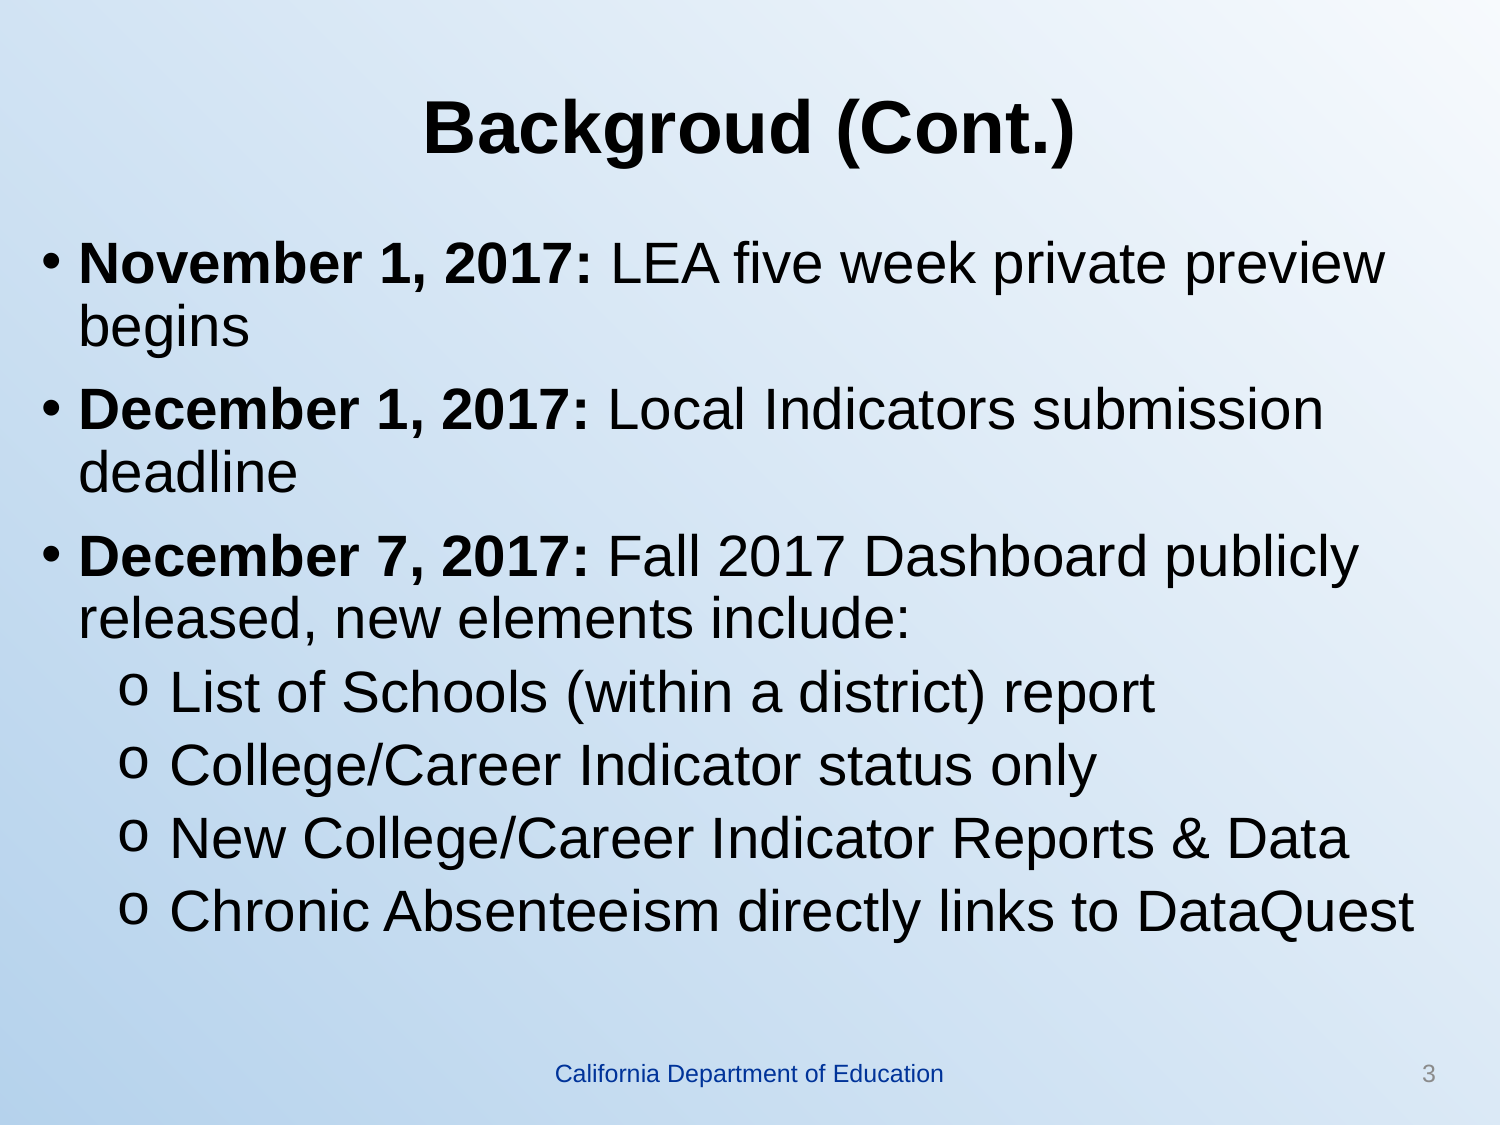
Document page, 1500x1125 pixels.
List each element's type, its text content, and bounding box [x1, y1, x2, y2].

list November 1, 2017: LEA five week private preview begins December 1, 2017: Local Indicators submission deadline December 7, 2017: Fall 2017 Dashboard publicly released, new elements include: List of Schools (within a district) report College/Career Indicator status only New College/Career Indicator Reports & Data Chronic Absenteeism directly links to DataQuest [25, 225, 1451, 1014]
footer California Department of Education [496, 1042, 1004, 1103]
slide_number 3 [1113, 1042, 1451, 1103]
title Backgroud (Cont.) [0, 0, 1500, 260]
